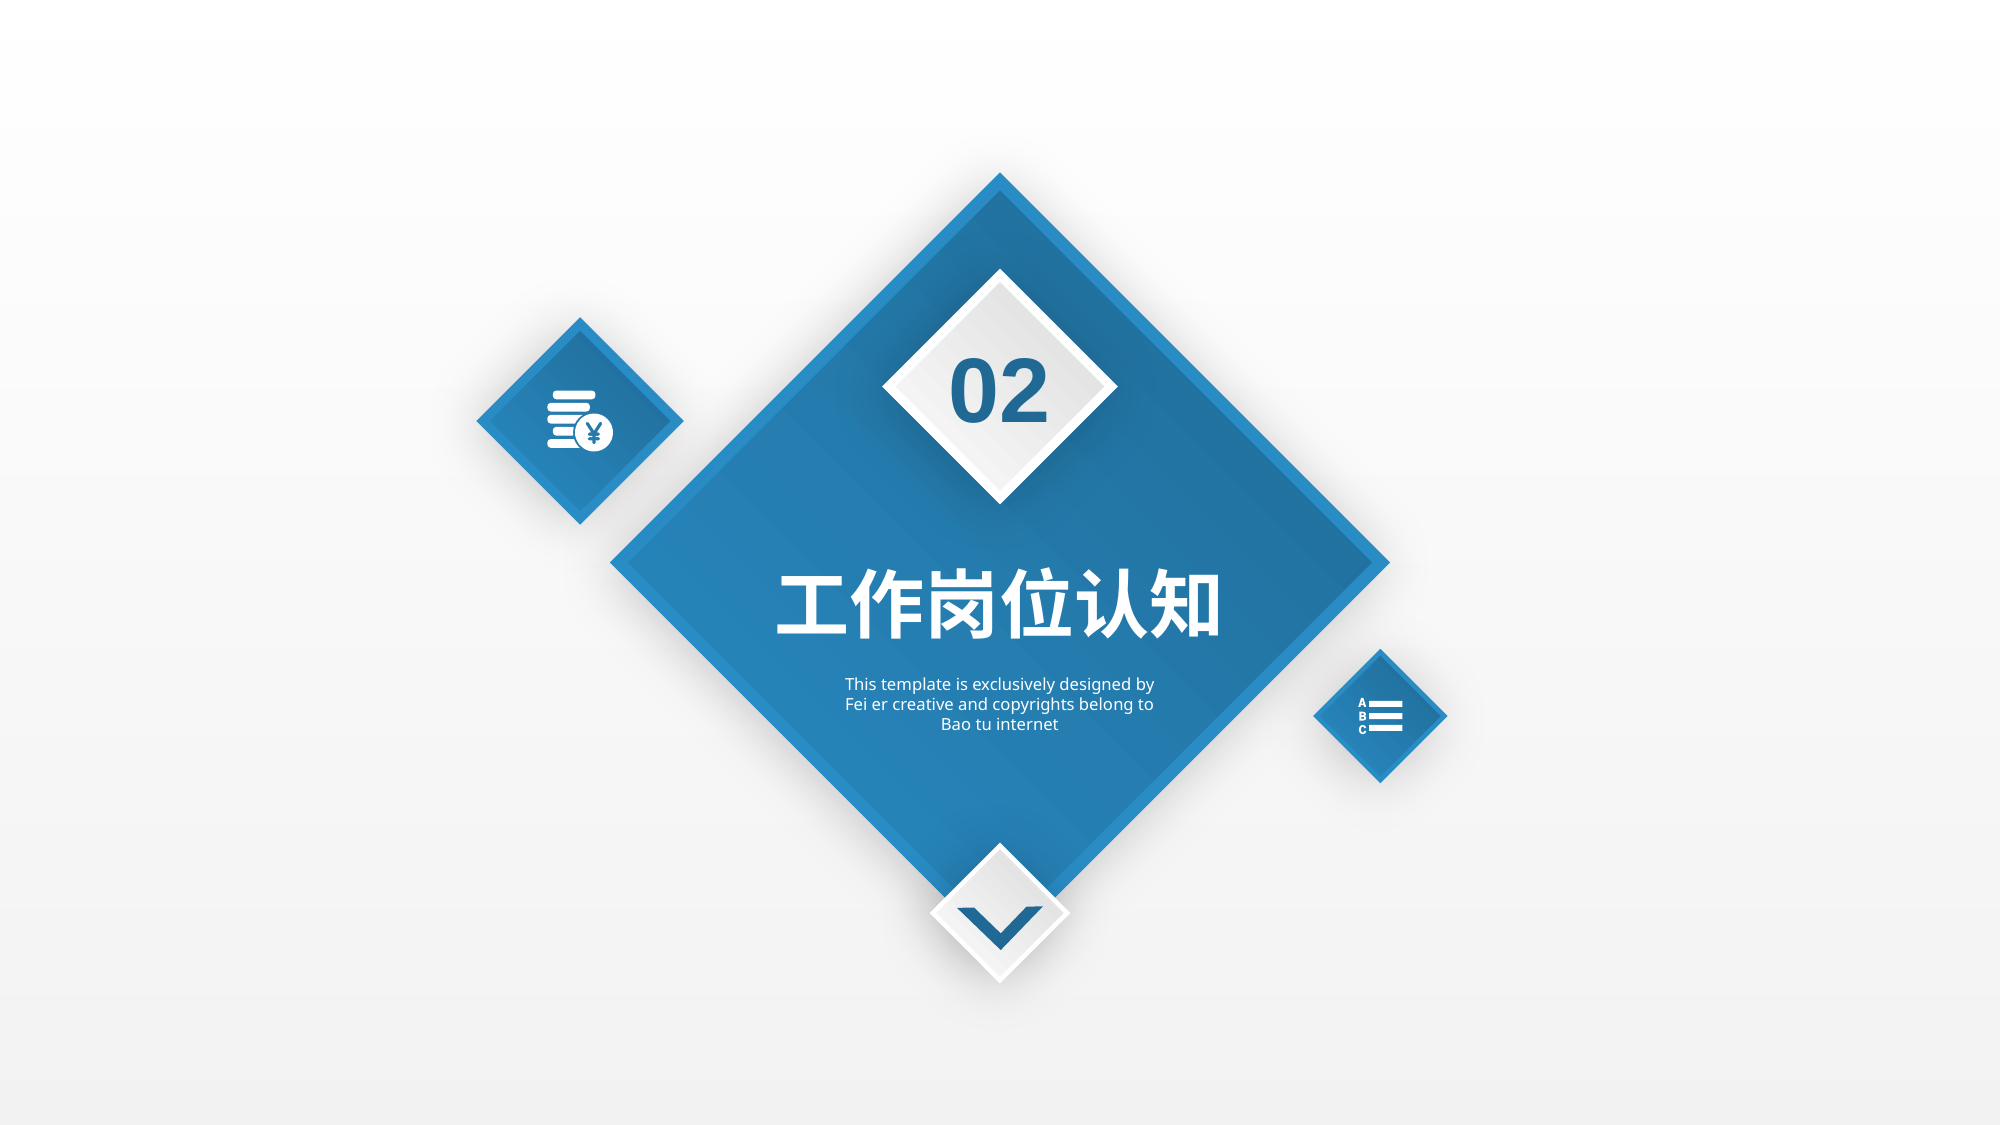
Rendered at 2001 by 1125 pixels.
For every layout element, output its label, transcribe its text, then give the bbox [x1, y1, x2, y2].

text_box [710, 656, 1290, 878]
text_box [932, 845, 1068, 981]
text_box [617, 291, 1383, 629]
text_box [1316, 652, 1445, 780]
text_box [482, 323, 678, 519]
text_box This template is exclusively designed by Fei er creative and copyrights belong to Bao tu internet [826, 666, 1174, 742]
text_box [904, 179, 1096, 275]
text_box 工作岗位认知 [683, 550, 1317, 656]
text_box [888, 275, 1112, 498]
